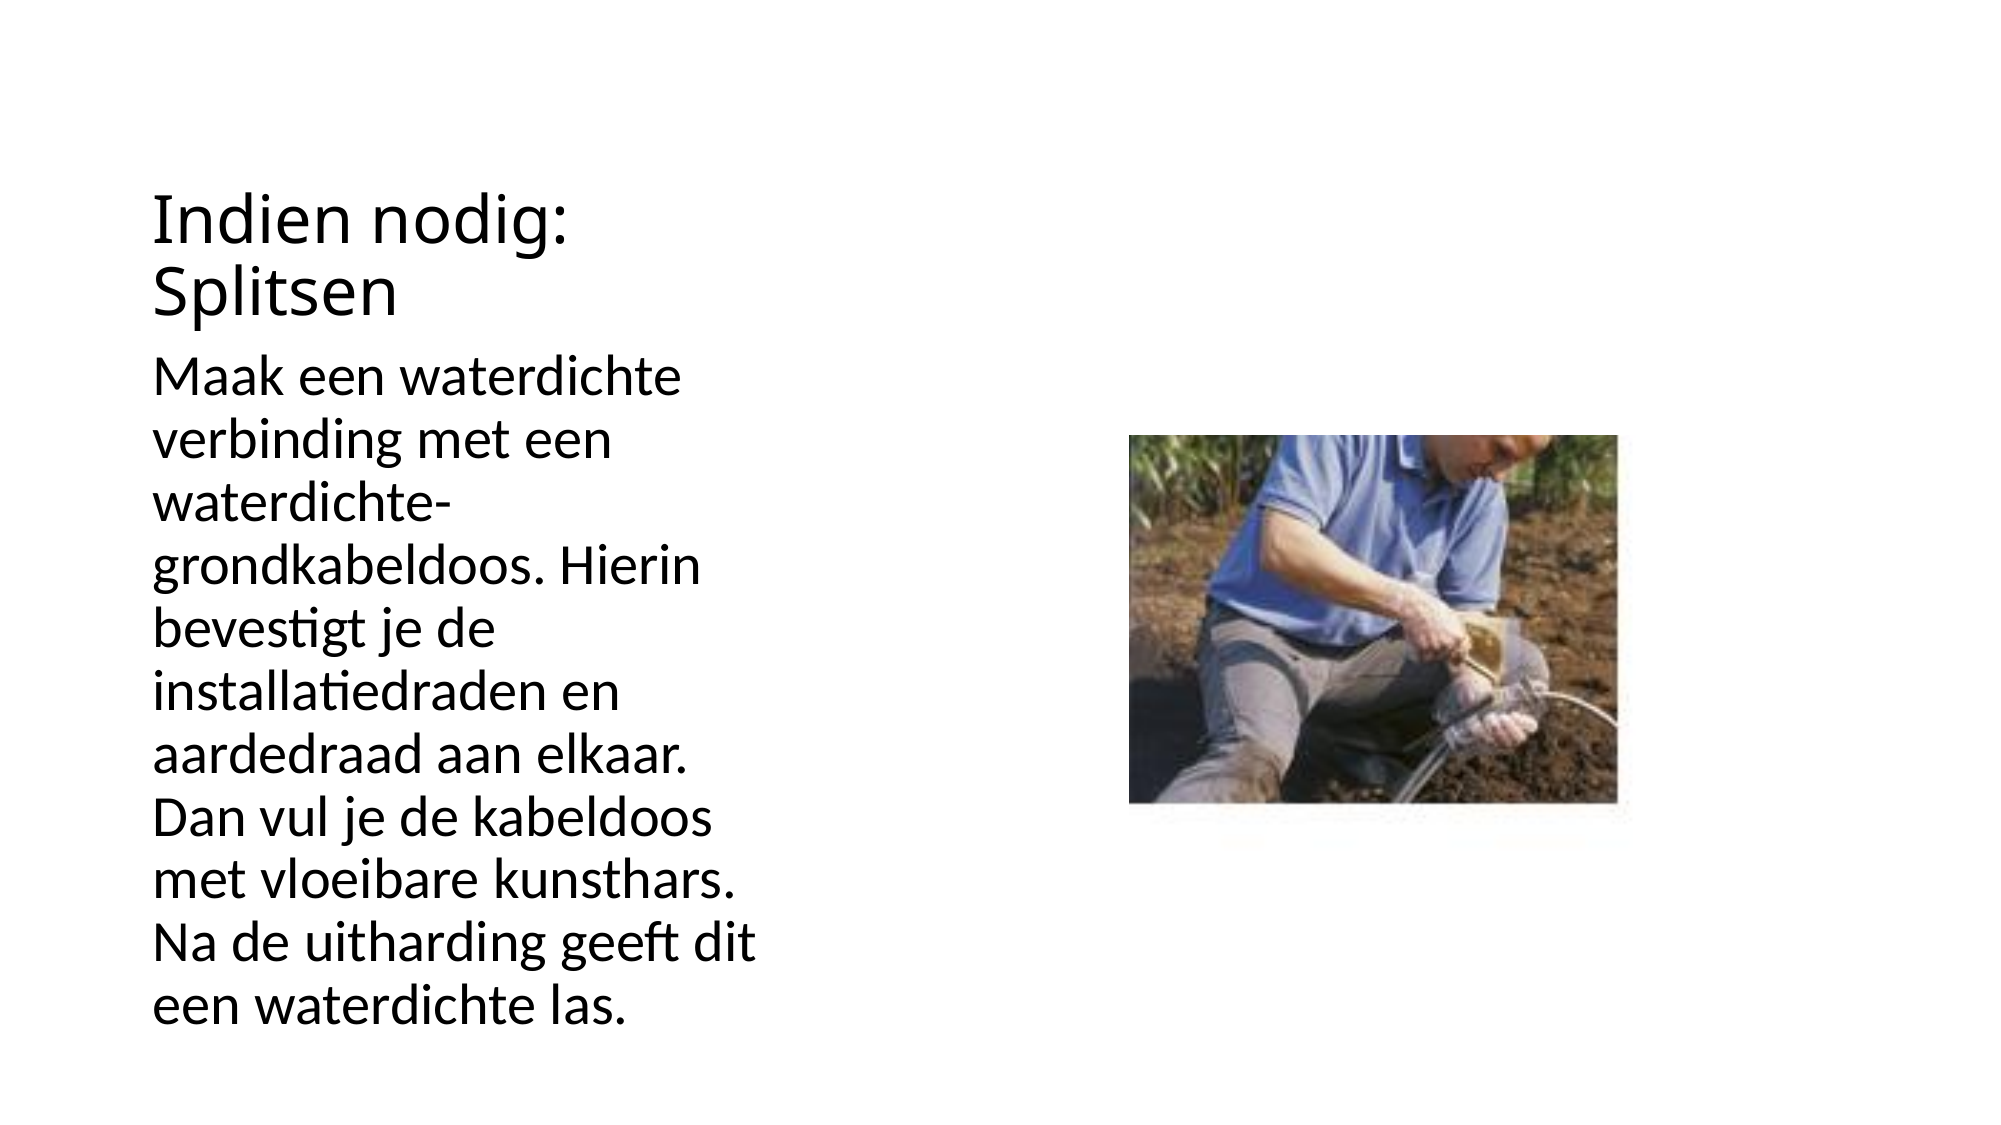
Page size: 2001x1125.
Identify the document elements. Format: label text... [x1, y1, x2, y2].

list Maak een waterdichte verbinding met een waterdichte-grondkabeldoos. Hierin bevestigt je de installatiedraden en aardedraad aan elkaar. Dan vul je de kabeldoos met vloeibare kunsthars. Na de uitharding geeft dit een waterdichte las. [137, 337, 783, 963]
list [1129, 435, 1962, 899]
title Indien nodig: Splitsen [137, 75, 783, 337]
